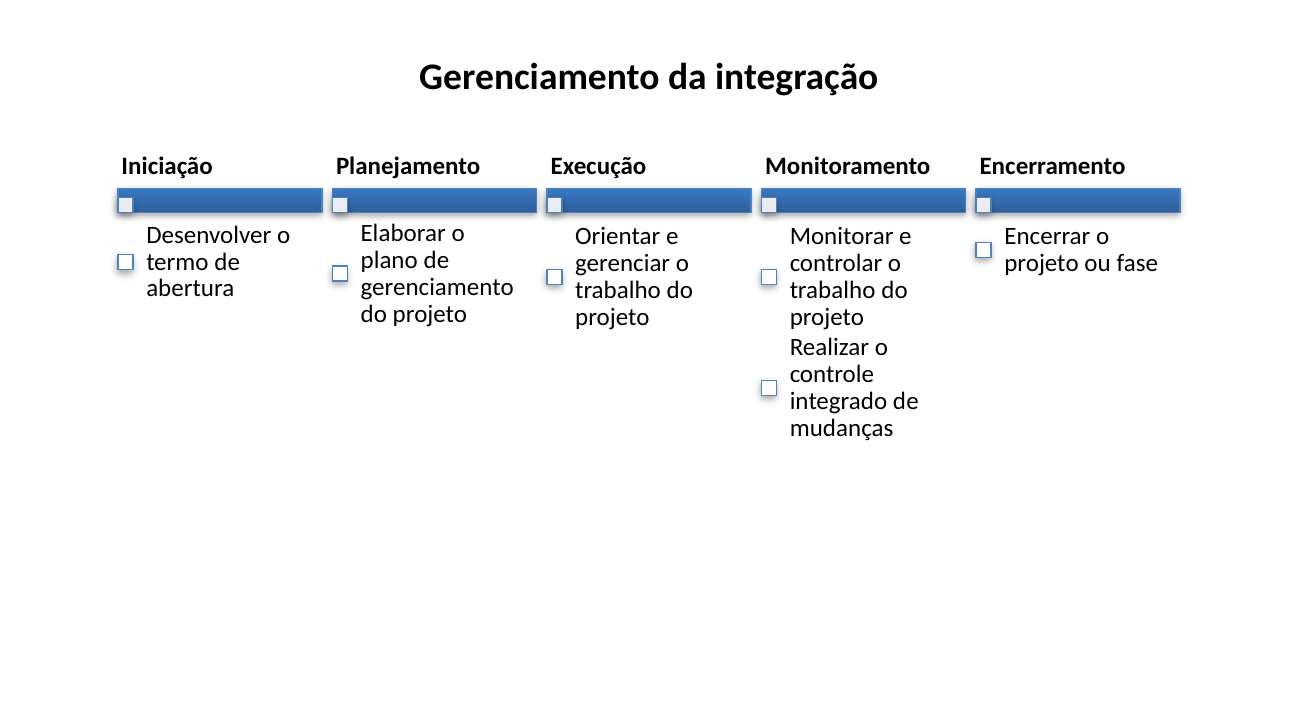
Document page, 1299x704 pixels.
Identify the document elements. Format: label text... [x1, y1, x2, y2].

text_box Gerenciamento da integração [0, 44, 1299, 106]
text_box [117, 145, 1181, 445]
